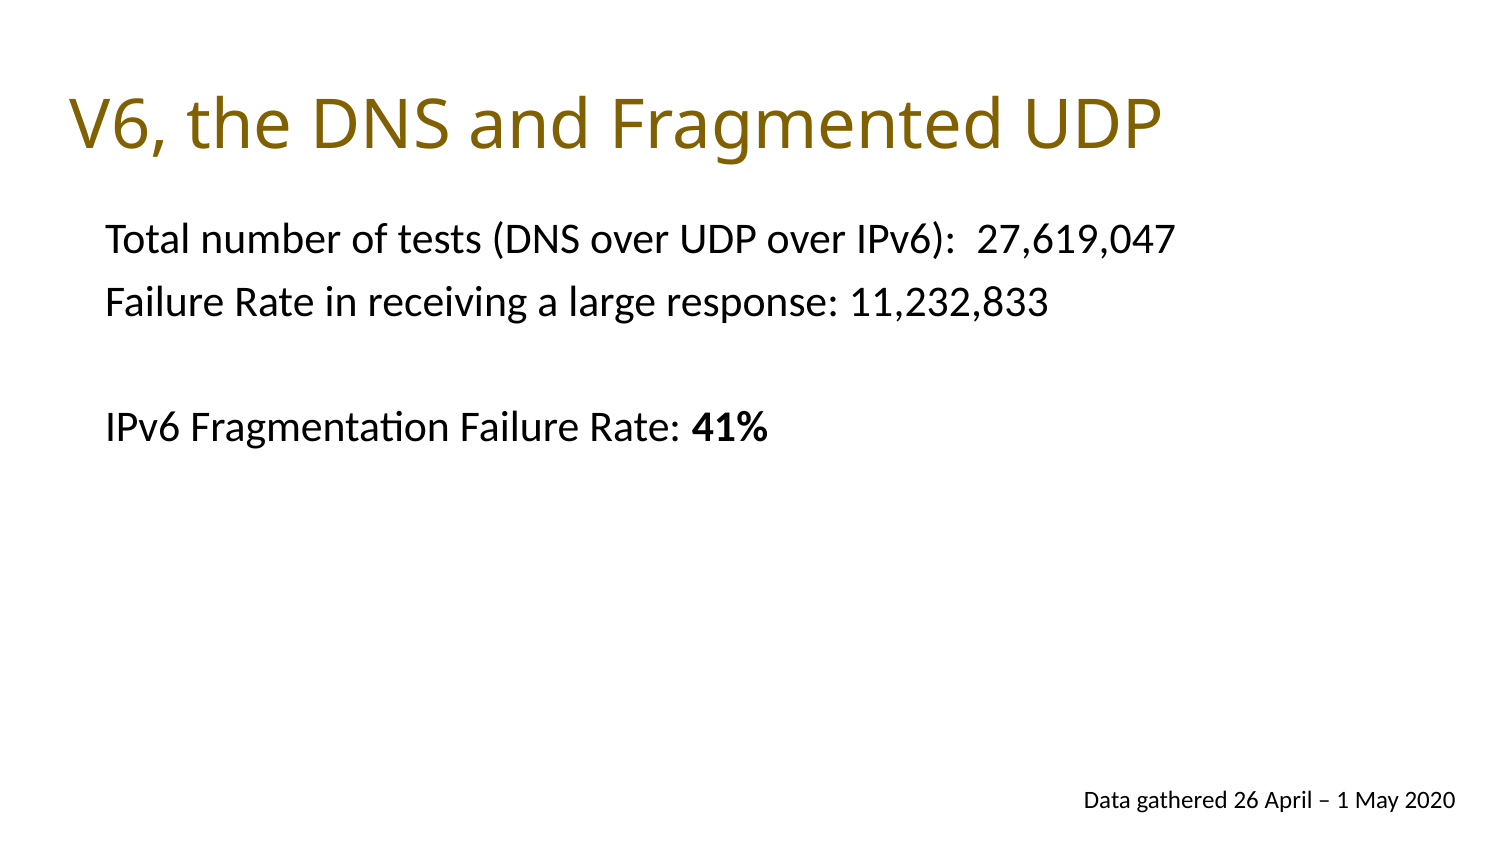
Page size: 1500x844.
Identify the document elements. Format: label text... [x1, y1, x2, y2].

list Total number of tests (DNS over UDP over IPv6): 27,619,047 Failure Rate in receiving a large response: 11,232,833 IPv6 Fragmentation Failure Rate: 41% [90, 207, 1384, 744]
text_box Data gathered 26 April – 1 May 2020 [1068, 776, 1472, 821]
title V6, the DNS and Fragmented UDP [54, 44, 1296, 208]
